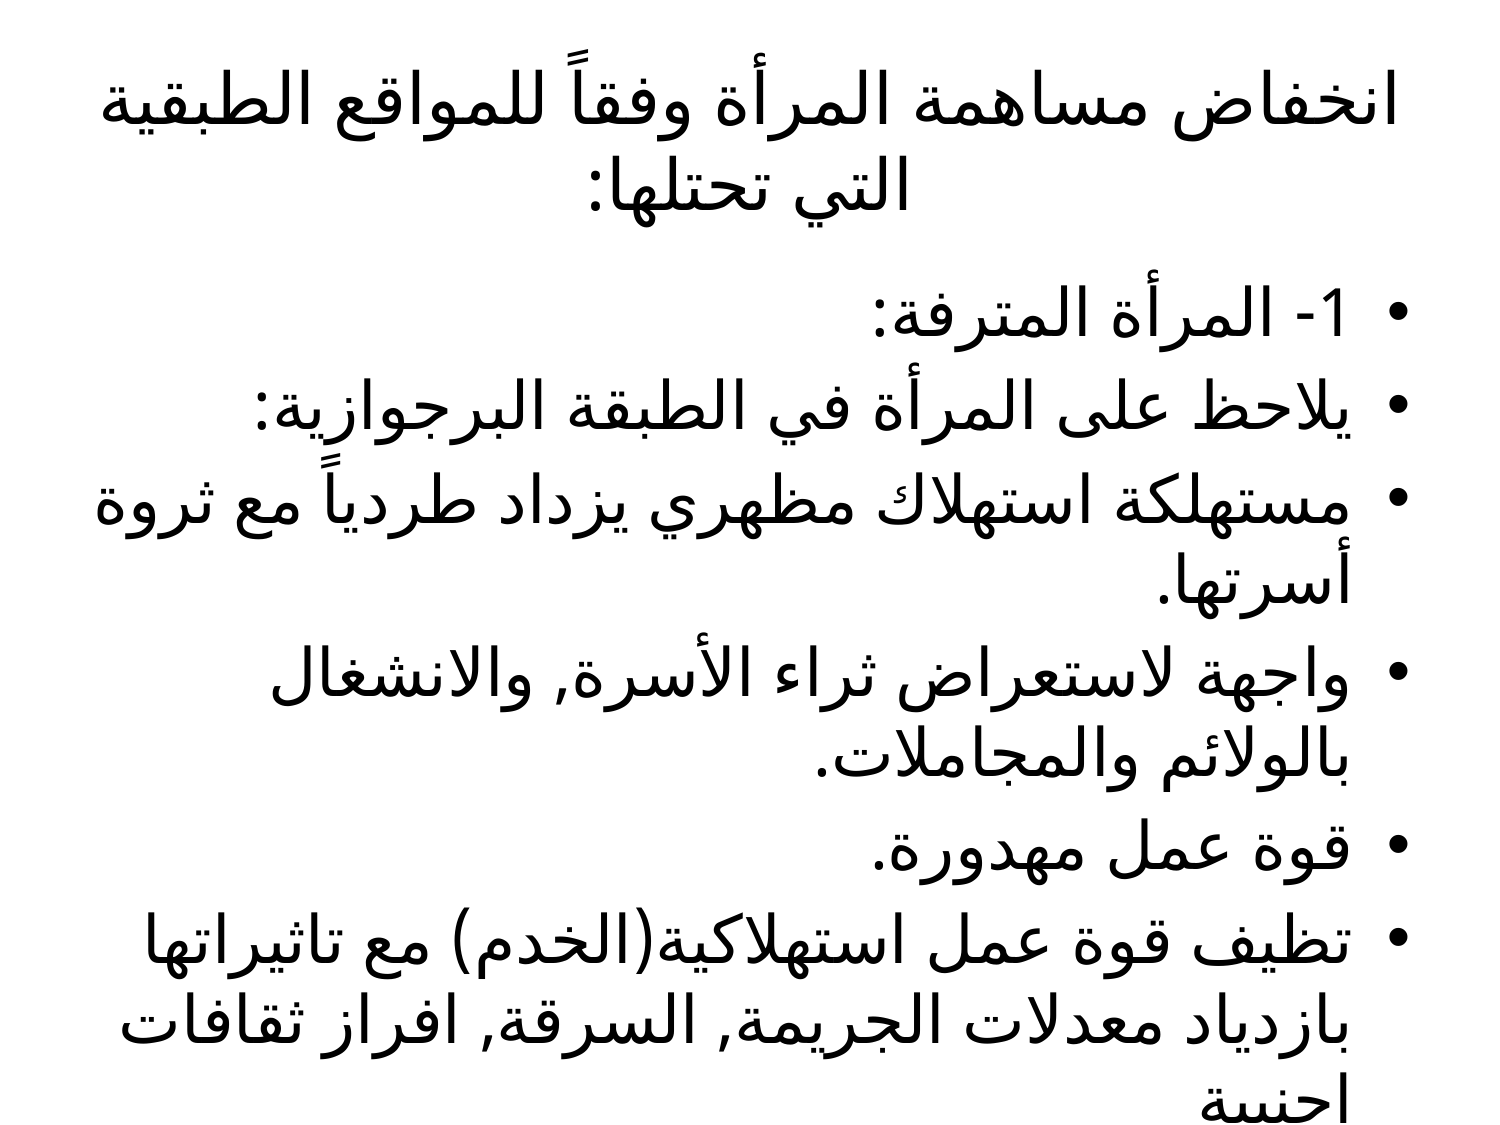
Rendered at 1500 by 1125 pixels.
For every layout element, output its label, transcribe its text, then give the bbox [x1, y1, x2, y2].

title انخفاض مساهمة المرأة وفقاً للمواقع الطبقية التي تحتلها: [75, 45, 1425, 233]
list 1- المرأة المترفة: يلاحظ على المرأة في الطبقة البرجوازية: مستهلكة استهلاك مظهري يزداد طردياً مع ثروة أسرتها. واجهة لاستعراض ثراء الأسرة, والانشغال بالولائم والمجاملات. قوة عمل مهدورة. تظيف قوة عمل استهلاكية(الخدم) مع تاثيراتها بازدياد معدلات الجريمة, السرقة, افراز ثقافات اجنبية [75, 262, 1425, 1005]
